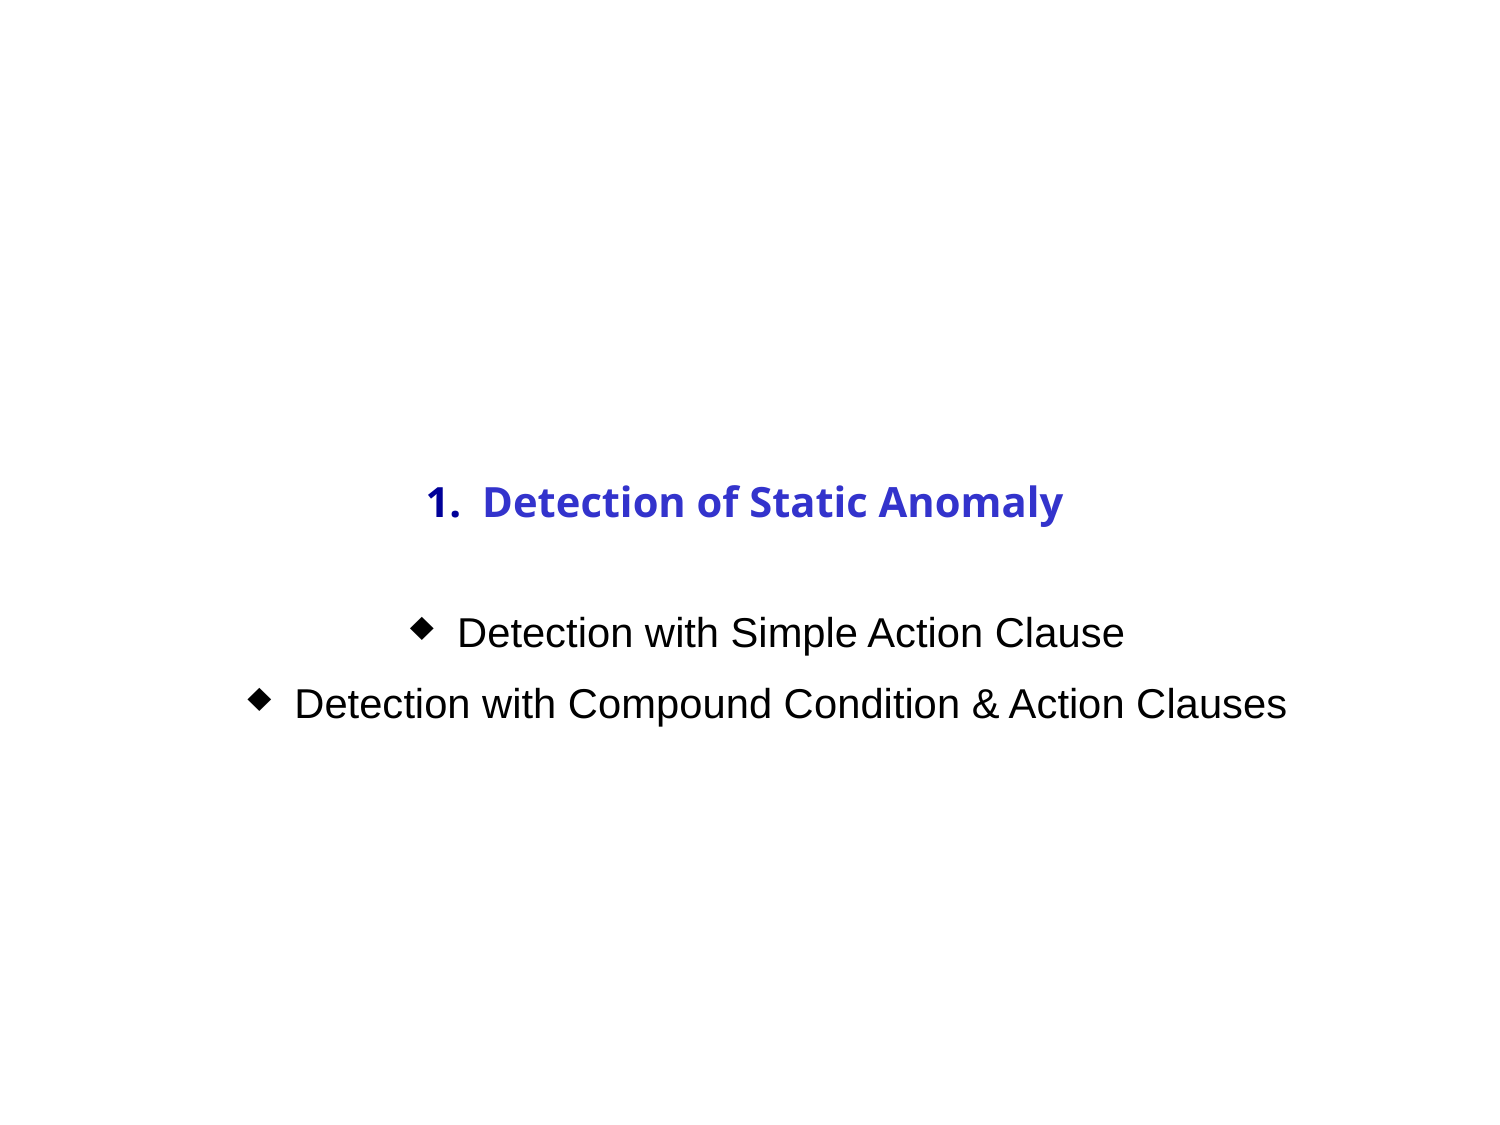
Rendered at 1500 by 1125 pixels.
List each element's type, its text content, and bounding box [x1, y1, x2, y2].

text_box Detection with Simple Action Clause Detection with Compound Condition & Action Clauses [194, 597, 1341, 735]
text_box Detection of Static Anomaly [62, 467, 1438, 977]
